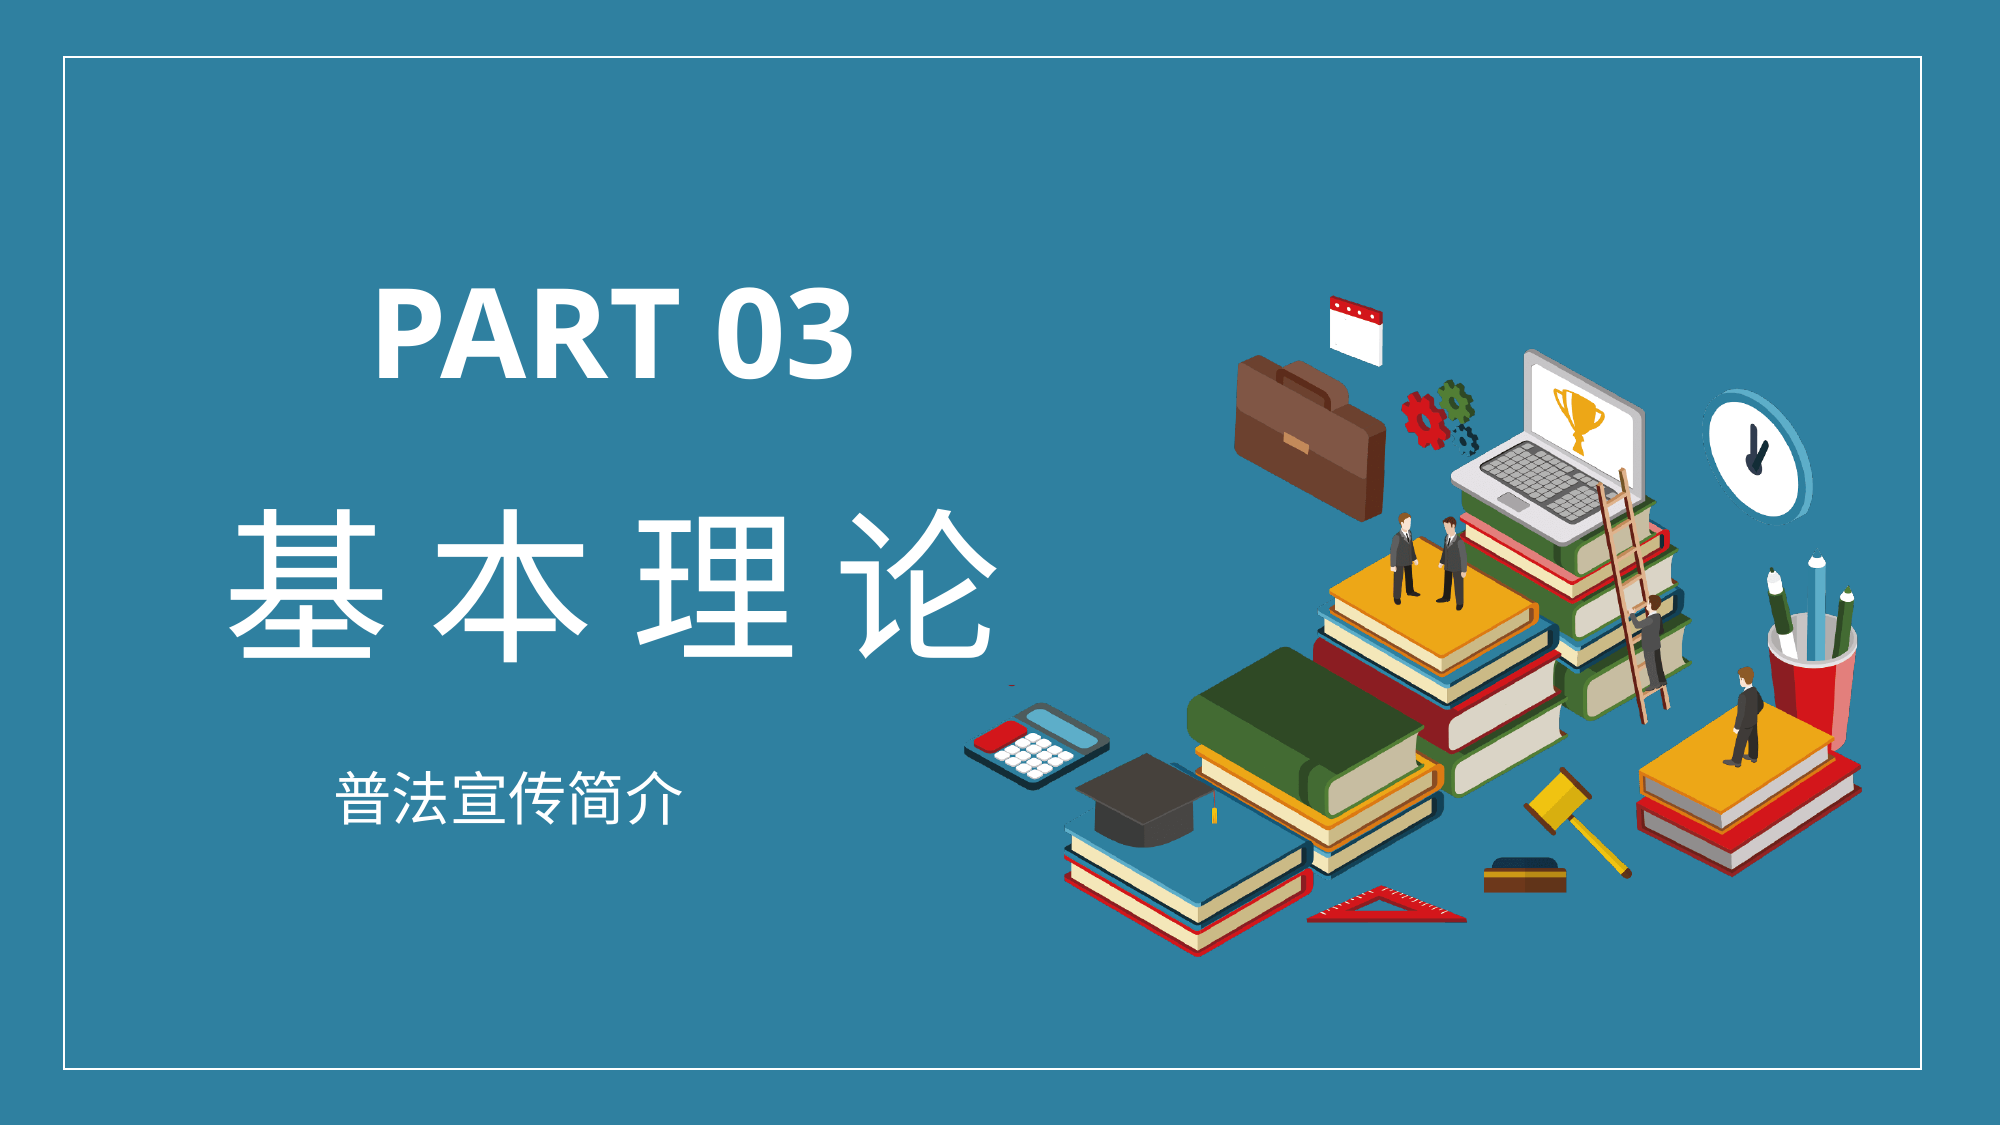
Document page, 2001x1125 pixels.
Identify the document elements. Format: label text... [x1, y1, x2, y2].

picture [964, 295, 1862, 957]
text_box 普法宣传简介 [319, 755, 907, 840]
text_box PART 03 [179, 246, 1047, 412]
text_box 基 本 理 论 [103, 475, 964, 691]
